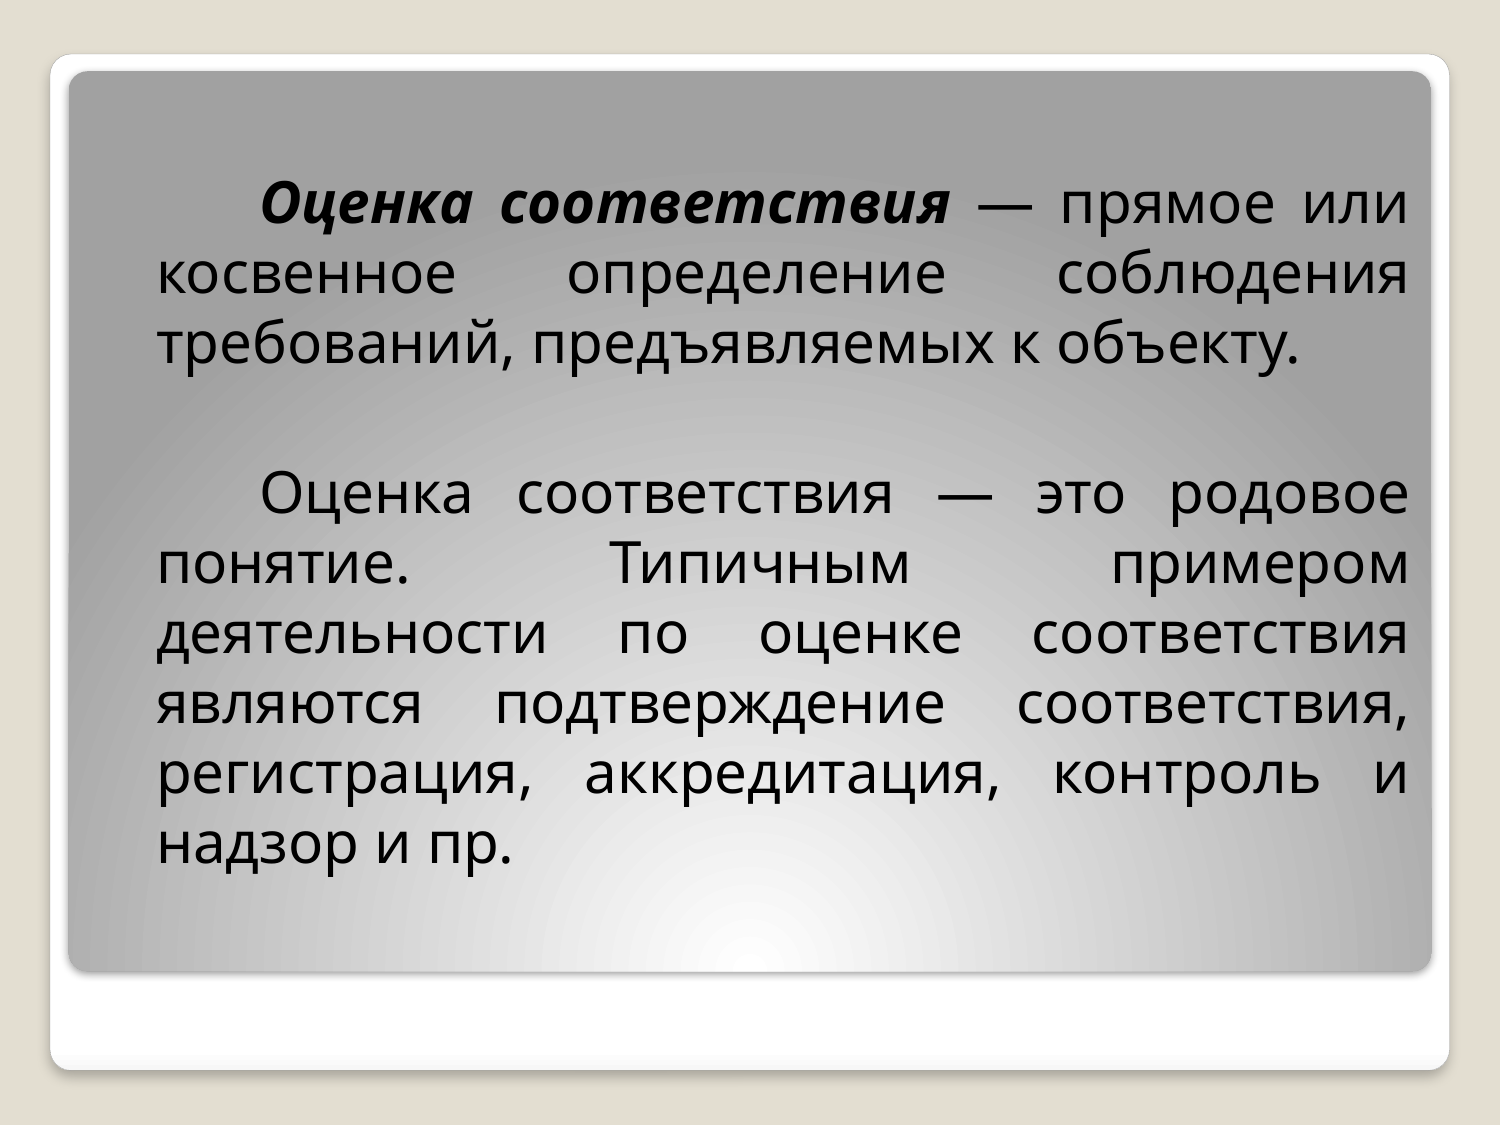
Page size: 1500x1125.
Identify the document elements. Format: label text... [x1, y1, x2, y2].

list Оценка соответствия — прямое или косвенное определение соблюдения требований, предъявляемых к объекту. Оценка соответствия — это родовое понятие. Типичным примером деятельности по оценке соответствия являются подтверждение соответствия, регистрация, аккредитация, контроль и надзор и пр. [82, 149, 1425, 963]
